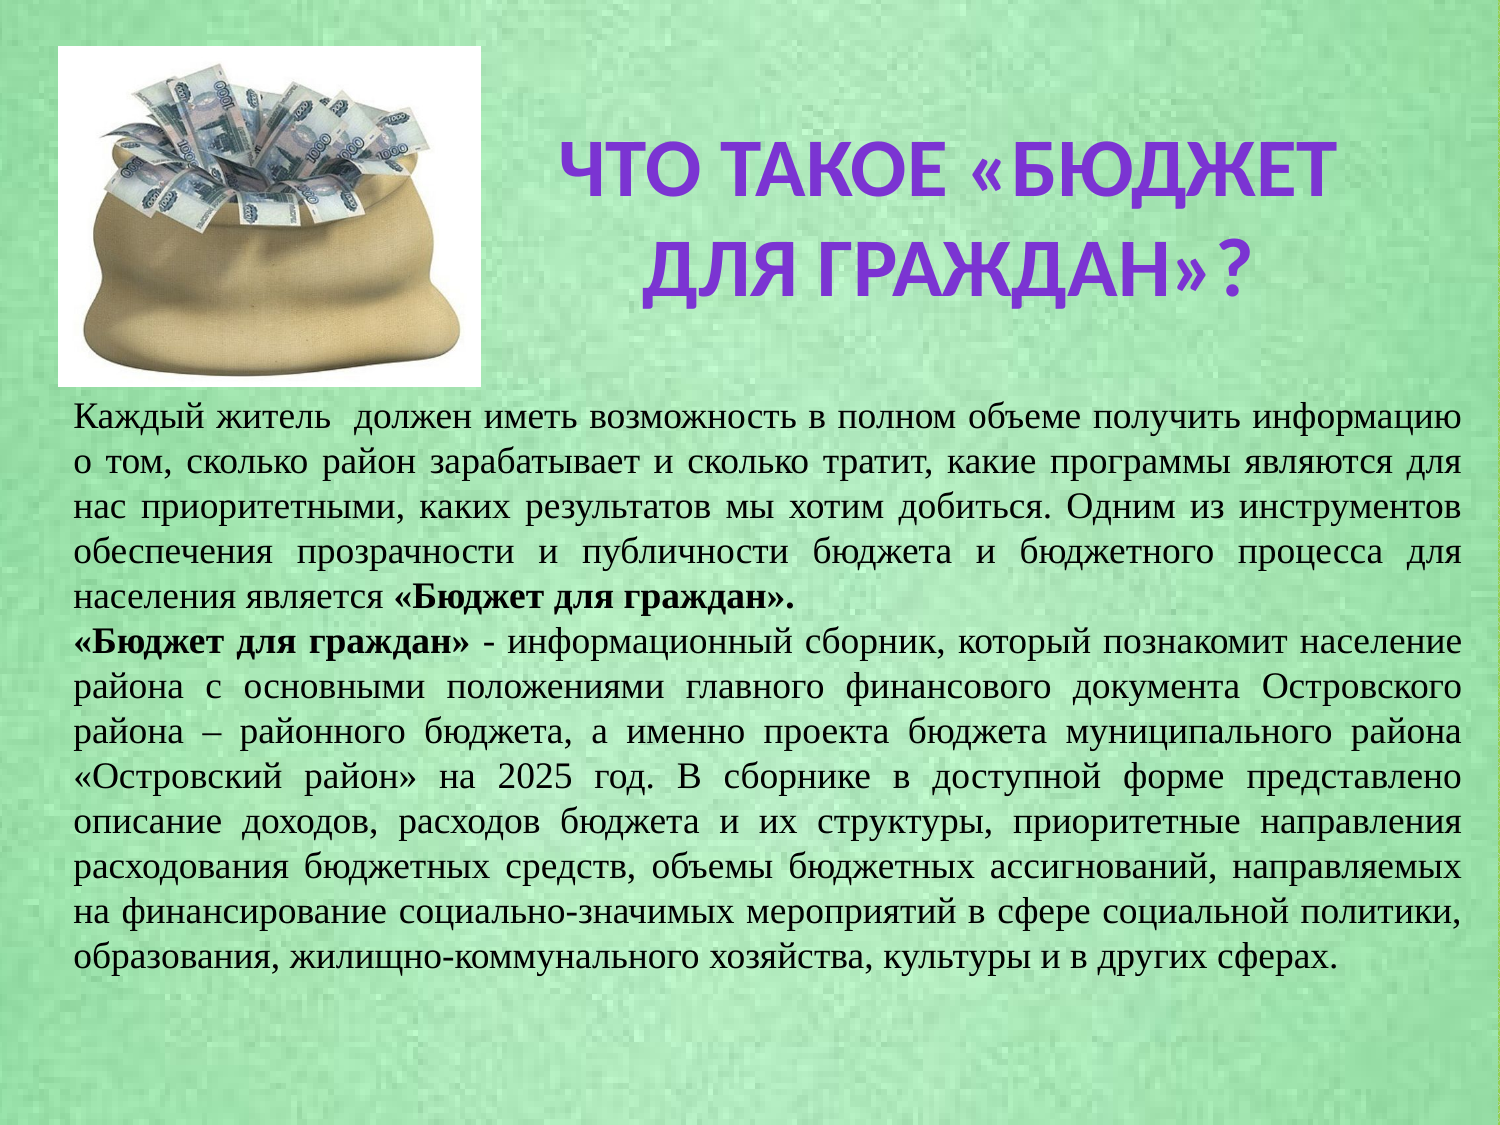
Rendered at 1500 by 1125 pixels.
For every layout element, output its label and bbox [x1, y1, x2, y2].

list [0, 0, 1498, 1125]
picture [58, 46, 481, 387]
